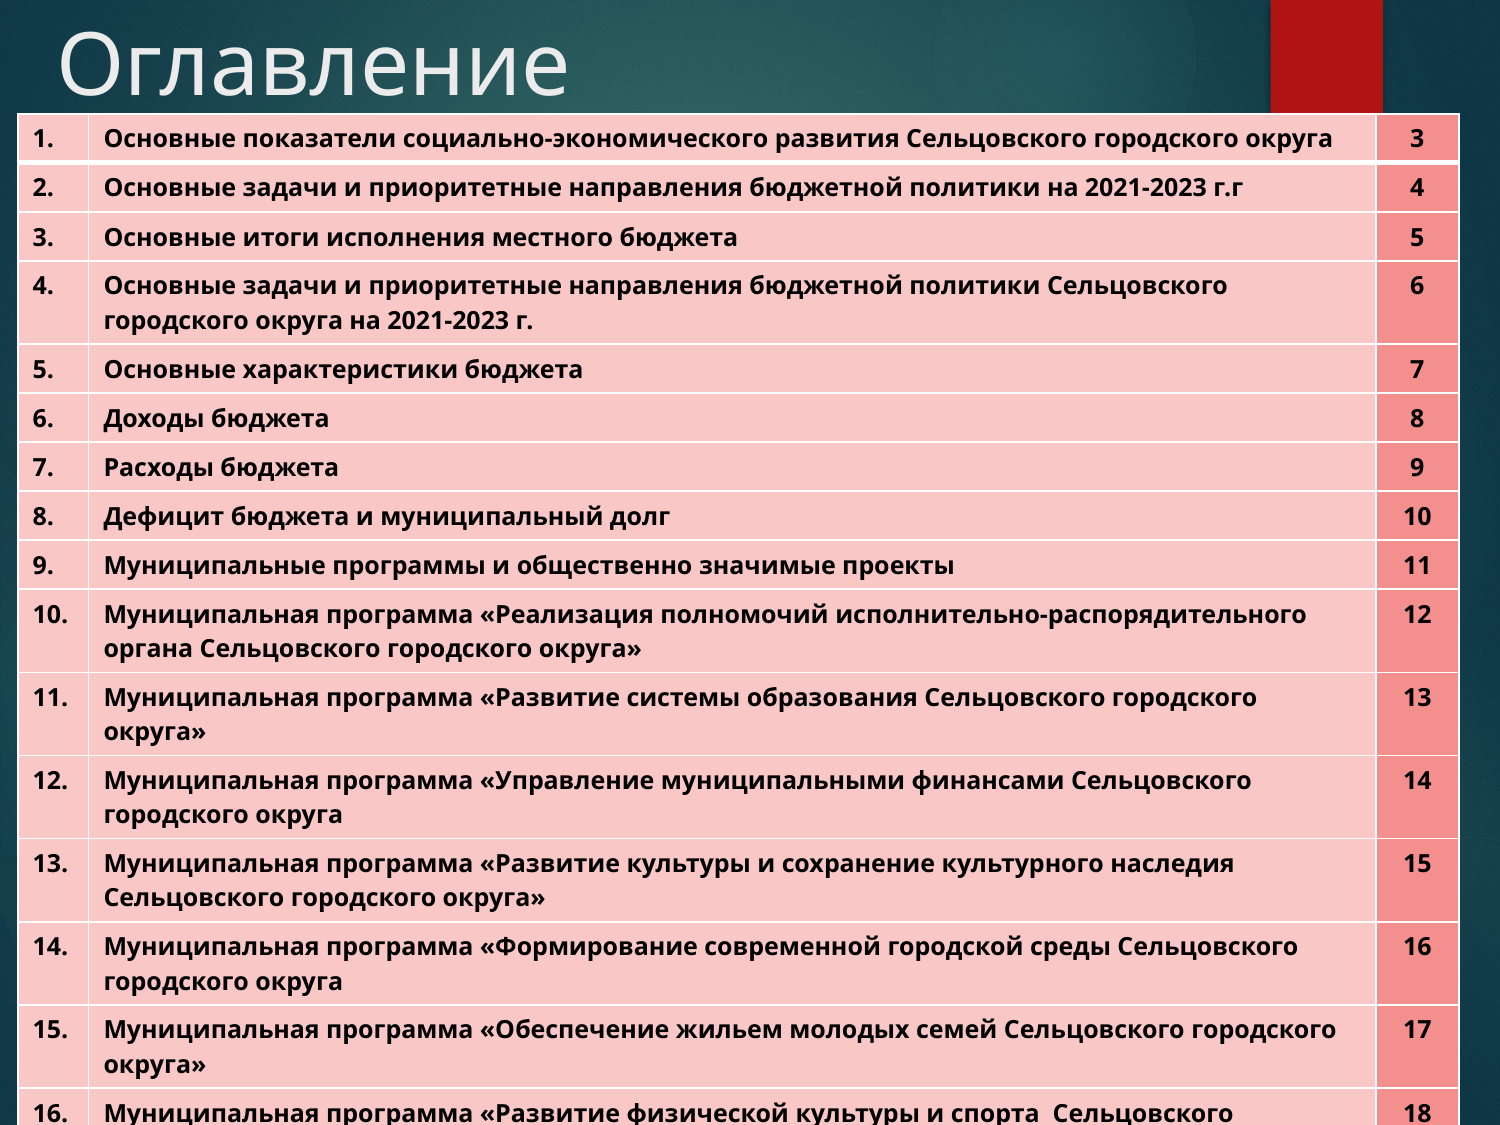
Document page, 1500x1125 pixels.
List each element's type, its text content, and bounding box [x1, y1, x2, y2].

table_cell 11. [19, 673, 88, 755]
table_cell 13 [1377, 673, 1458, 755]
table_cell 5 [1377, 213, 1458, 260]
table_cell 5. [19, 345, 88, 392]
table_cell Основные задачи и приоритетные направления бюджетной политики на 2021-2023 г.г [89, 165, 1375, 211]
table_cell 16 [1377, 923, 1458, 1004]
table_cell 15 [1377, 839, 1458, 921]
table_cell Дефицит бюджета и муниципальный долг [89, 492, 1375, 539]
table_cell 15. [19, 1006, 88, 1087]
table_cell 9. [19, 541, 88, 588]
table_cell Муниципальная программа «Формирование современной городской среды Сельцовского городского округа [89, 923, 1375, 1004]
table_cell 14 [1377, 756, 1458, 838]
table_header 3 [1377, 115, 1458, 160]
table_cell Муниципальная программа «Развитие культуры и сохранение культурного наследия Сельцовского городского округа» [89, 839, 1375, 921]
table_cell Основные итоги исполнения местного бюджета [89, 213, 1375, 260]
table_cell 13. [19, 839, 88, 921]
table_cell 6. [19, 394, 88, 441]
table_cell 10. [19, 590, 88, 672]
table_cell 12 [1377, 590, 1458, 672]
table_cell Муниципальная программа «Обеспечение жильем молодых семей Сельцовского городского округа» [89, 1006, 1375, 1087]
table_cell 7 [1377, 345, 1458, 392]
table_cell 3. [19, 213, 88, 260]
table_cell 8 [1377, 394, 1458, 441]
table_cell 12. [19, 756, 88, 838]
title Оглавление [41, 0, 1237, 113]
table_header 1. [19, 115, 88, 160]
table_cell 11 [1377, 541, 1458, 588]
table_cell 17 [1377, 1006, 1458, 1087]
table_cell Муниципальная программа «Реализация полномочий исполнительно-распорядительного органа Сельцовского городского округа» [89, 590, 1375, 672]
table_cell Муниципальная программа «Развитие физической культуры и спорта Сельцовского городского округа» [89, 1089, 1375, 1125]
table_cell Муниципальная программа «Развитие системы образования Сельцовского городского округа» [89, 673, 1375, 755]
table_cell 14. [19, 923, 88, 1004]
table_cell 8. [19, 492, 88, 539]
table_cell Муниципальные программы и общественно значимые проекты [89, 541, 1375, 588]
table_cell 4 [1377, 165, 1458, 211]
table_cell 7. [19, 443, 88, 490]
table_cell 18 [1377, 1089, 1458, 1125]
table_cell 9 [1377, 443, 1458, 490]
table_cell Основные характеристики бюджета [89, 345, 1375, 392]
table_cell Доходы бюджета [89, 394, 1375, 441]
table_cell Расходы бюджета [89, 443, 1375, 490]
table_header Основные показатели социально-экономического развития Сельцовского городского округа [89, 115, 1375, 160]
table_cell 16. [19, 1089, 88, 1125]
table_cell Муниципальная программа «Управление муниципальными финансами Сельцовского городского округа [89, 756, 1375, 838]
table_cell 10 [1377, 492, 1458, 539]
table_cell 2. [19, 165, 88, 211]
table_cell 4. [19, 262, 88, 343]
table_cell 6 [1377, 262, 1458, 343]
table_cell Основные задачи и приоритетные направления бюджетной политики Сельцовского городского округа на 2021-2023 г. [89, 262, 1375, 343]
